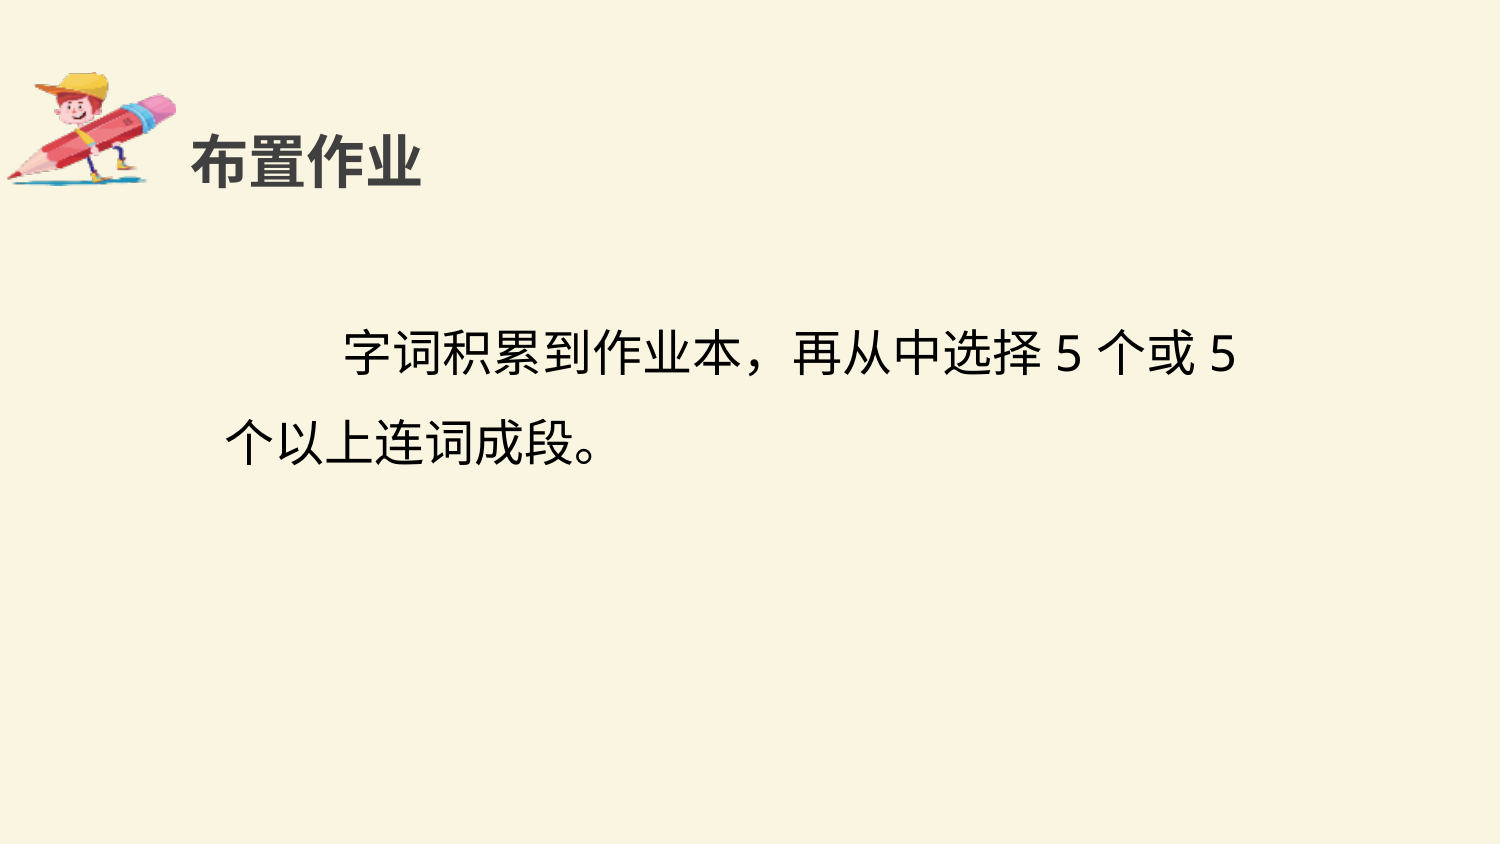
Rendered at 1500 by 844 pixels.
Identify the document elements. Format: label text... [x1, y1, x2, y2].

text_box 字词积累到作业本，再从中选择5个或5个以上连词成段。 [209, 284, 1298, 479]
text_box 布置作业 [175, 117, 817, 203]
picture [6, 72, 176, 186]
